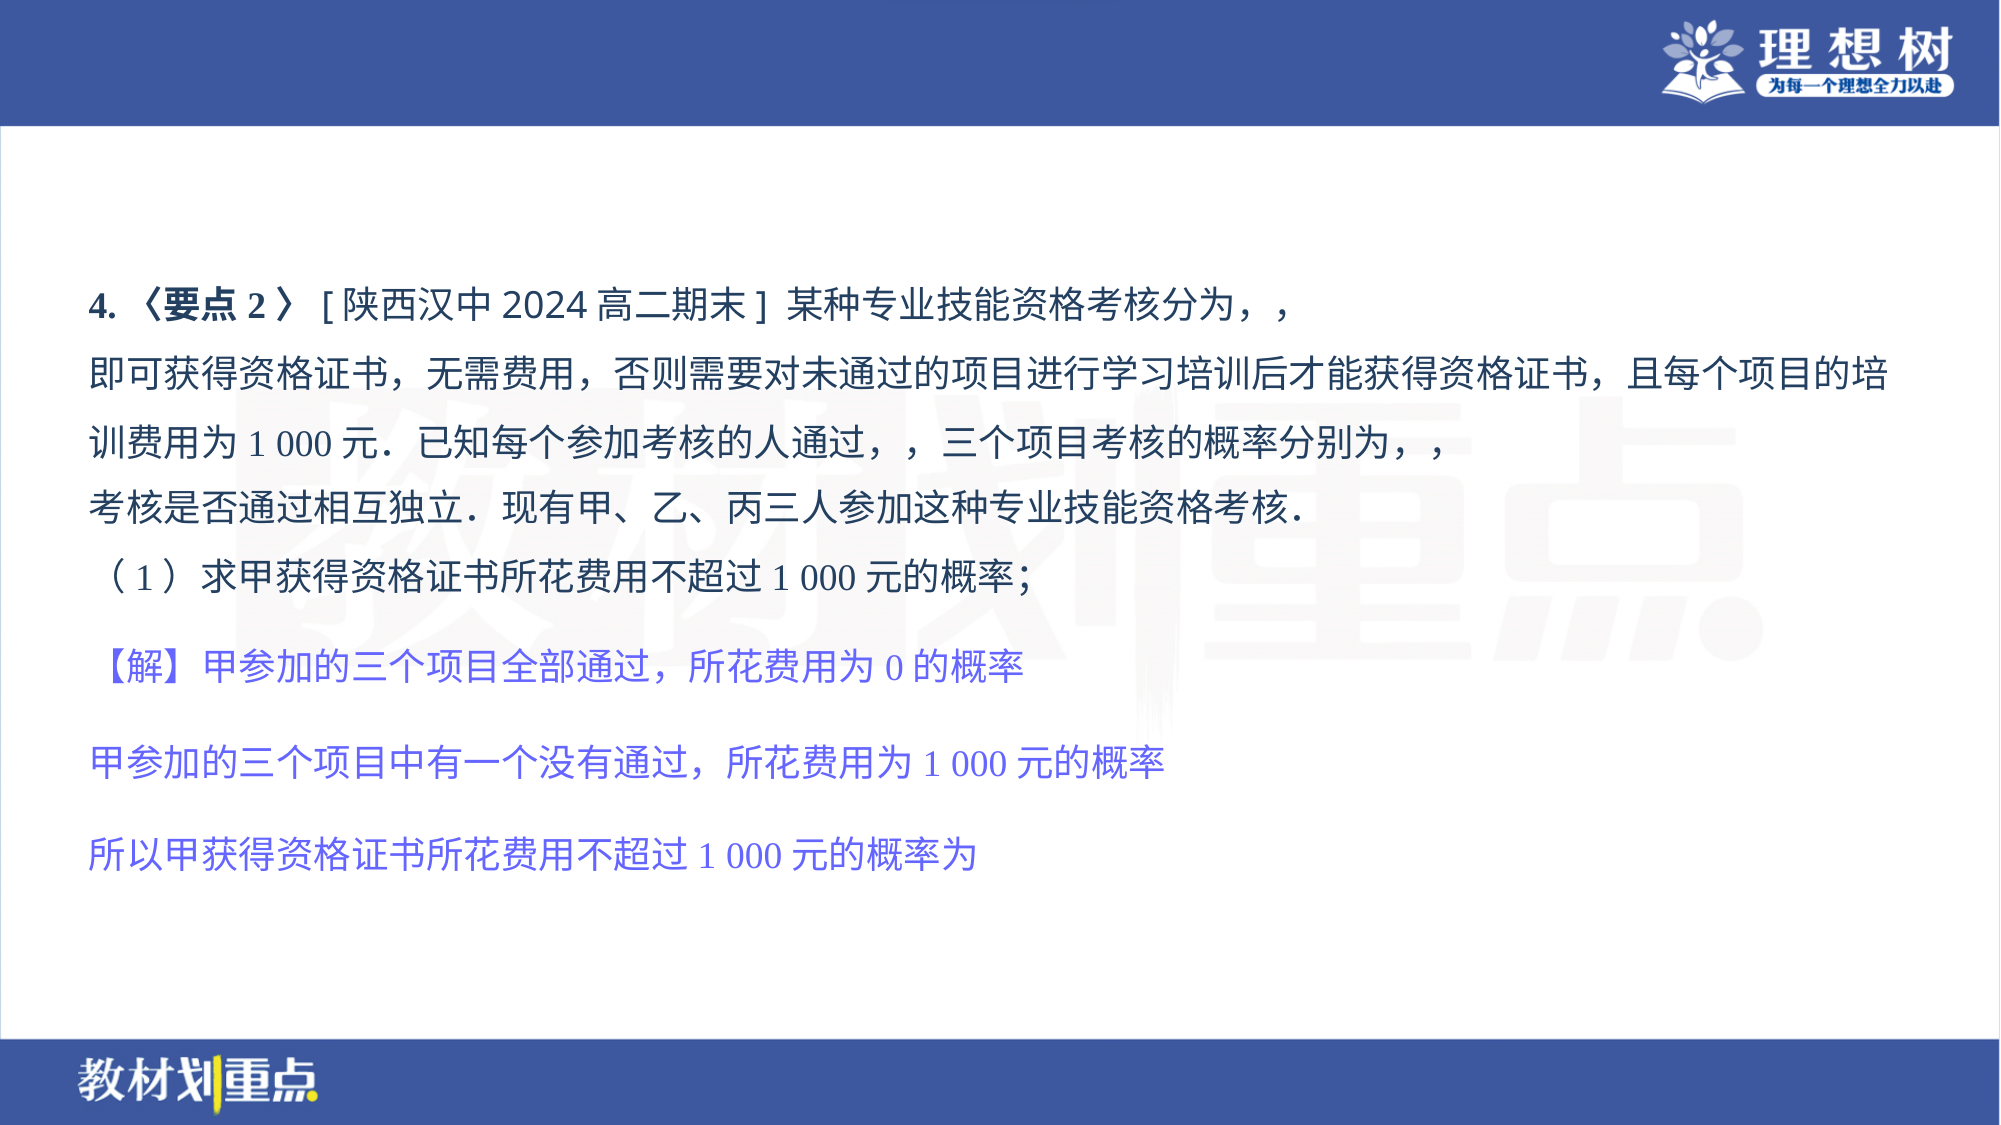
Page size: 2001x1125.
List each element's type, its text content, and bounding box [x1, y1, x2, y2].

picture [0, 0, 2000, 1125]
text_box （1）求甲获得资格证书所花费用不超过1 000元的概率； [88, 530, 1911, 591]
